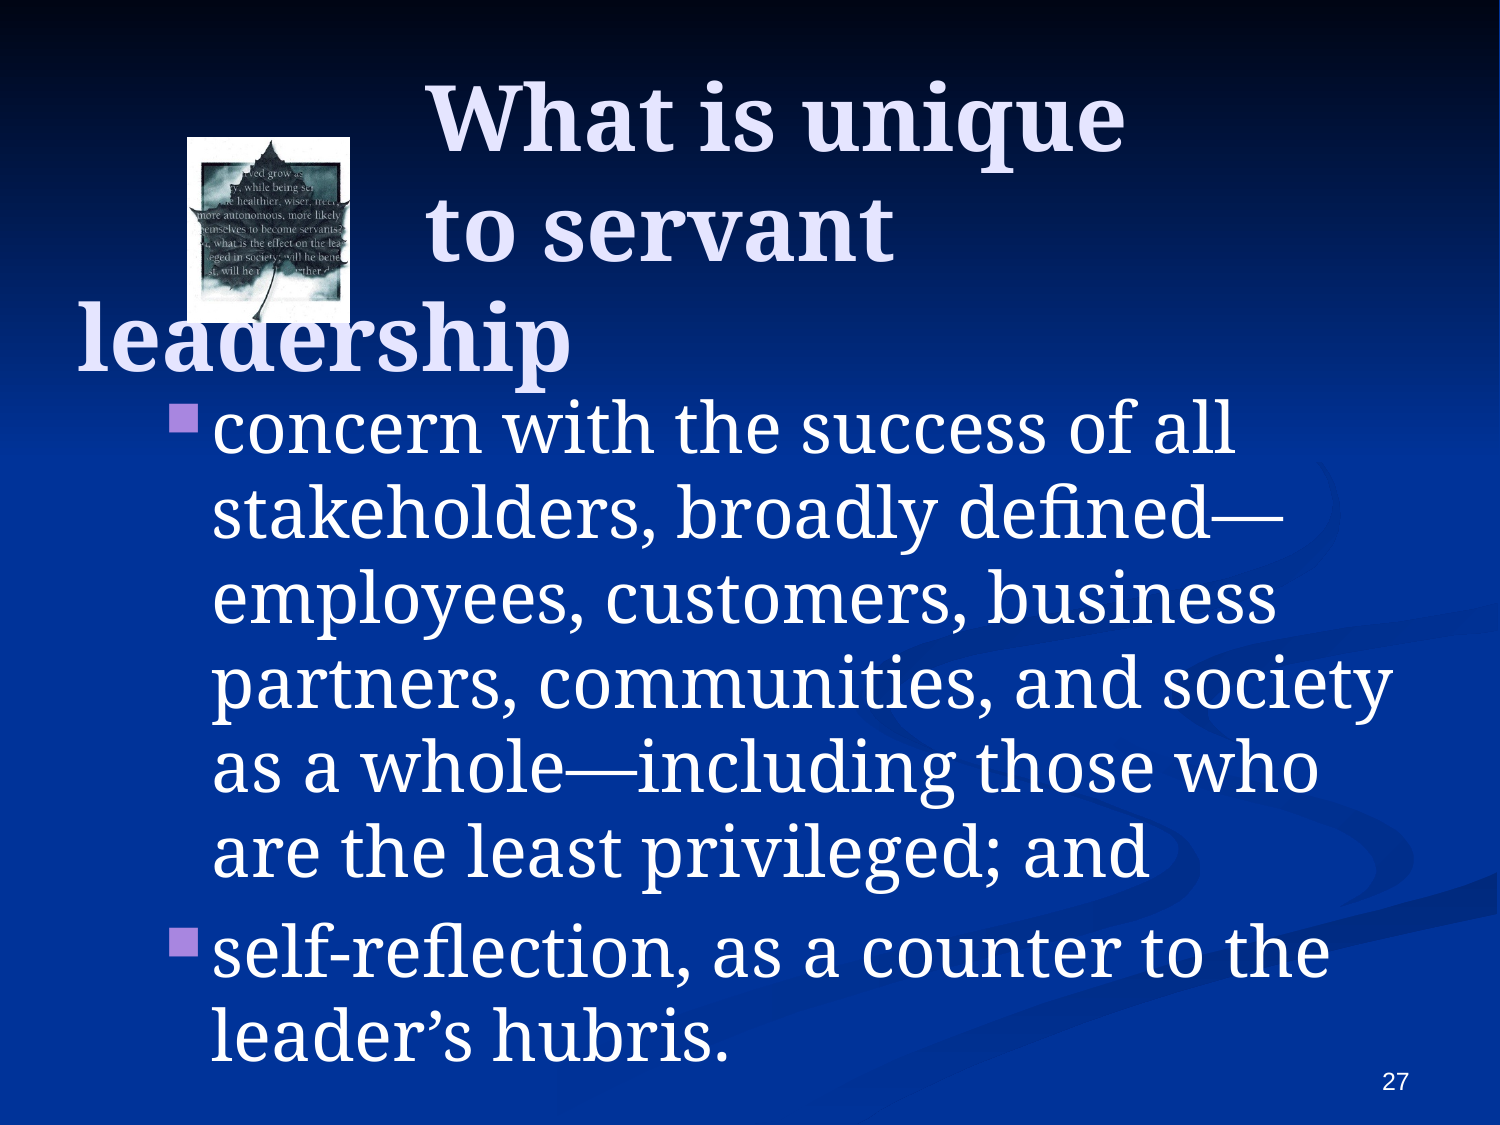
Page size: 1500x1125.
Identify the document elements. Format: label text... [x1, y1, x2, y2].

picture [187, 137, 351, 323]
title What is unique to servant leadership [62, 124, 1413, 326]
list concern with the success of all stakeholders, broadly defined—employees, customers, business partners, communities, and society as a whole—including those who are the least privileged; and self-reflection, as a counter to the leader’s hubris. [74, 374, 1426, 1006]
slide_number 27 [1074, 1024, 1426, 1104]
